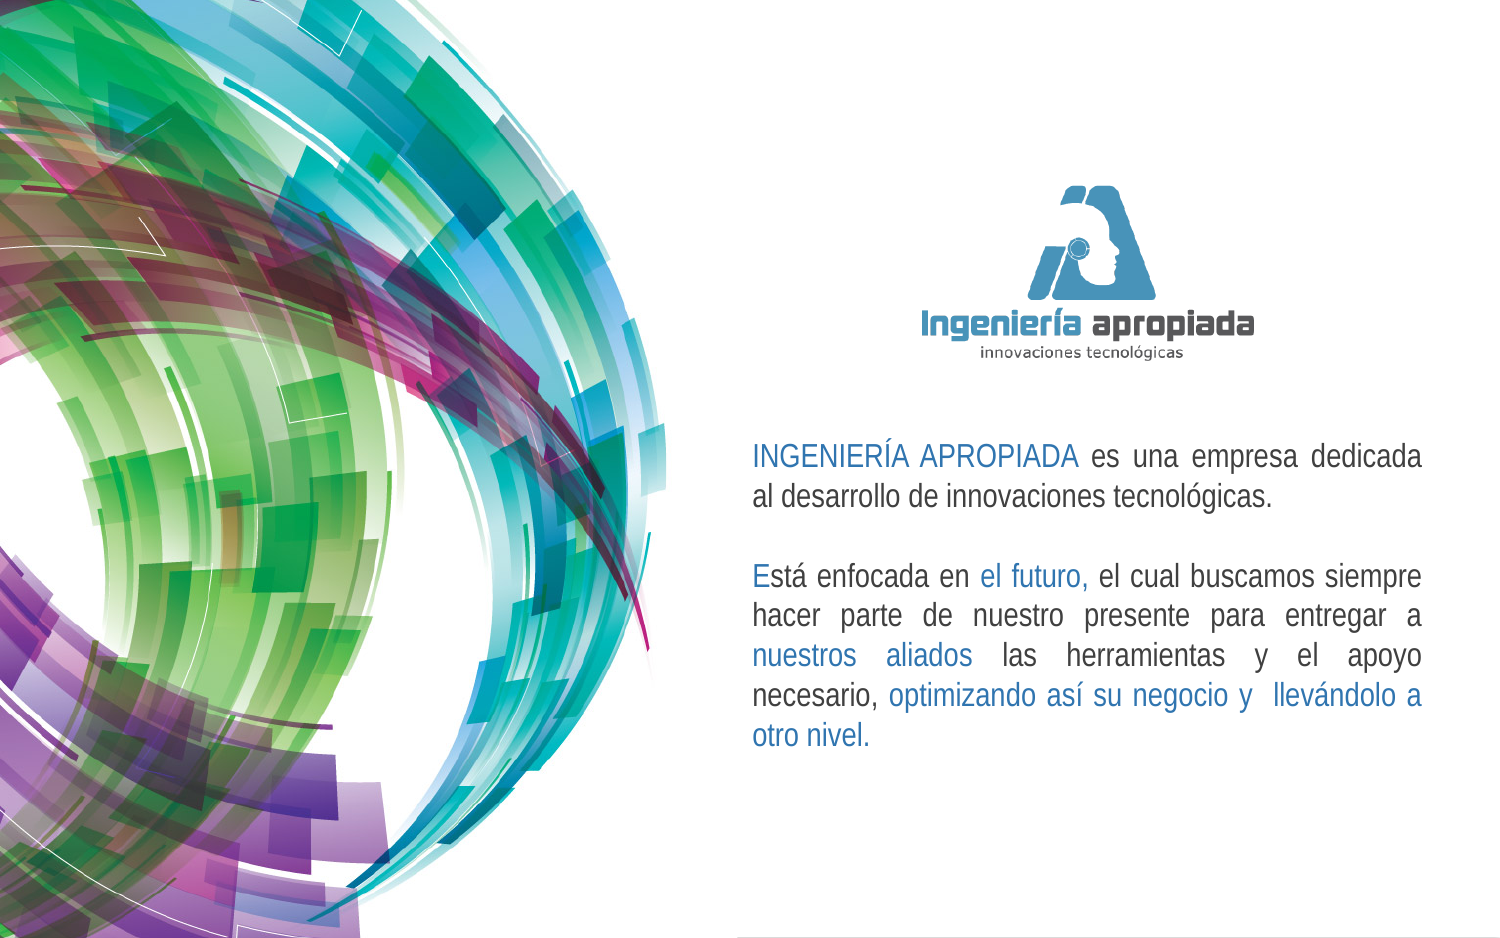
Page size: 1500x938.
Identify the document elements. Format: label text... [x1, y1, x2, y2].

text_box INGENIERÍA APROPIADA es una empresa dedicada al desarrollo de innovaciones tecnológicas. Está enfocada en el futuro, el cual buscamos siempre hacer parte de nuestro presente para entregar a nuestros aliados las herramientas y el apoyo necesario, optimizando así su negocio y llevándolo a otro nivel. [741, 426, 1438, 824]
picture [0, 0, 738, 938]
picture [921, 184, 1254, 361]
text_box [738, 0, 1500, 938]
